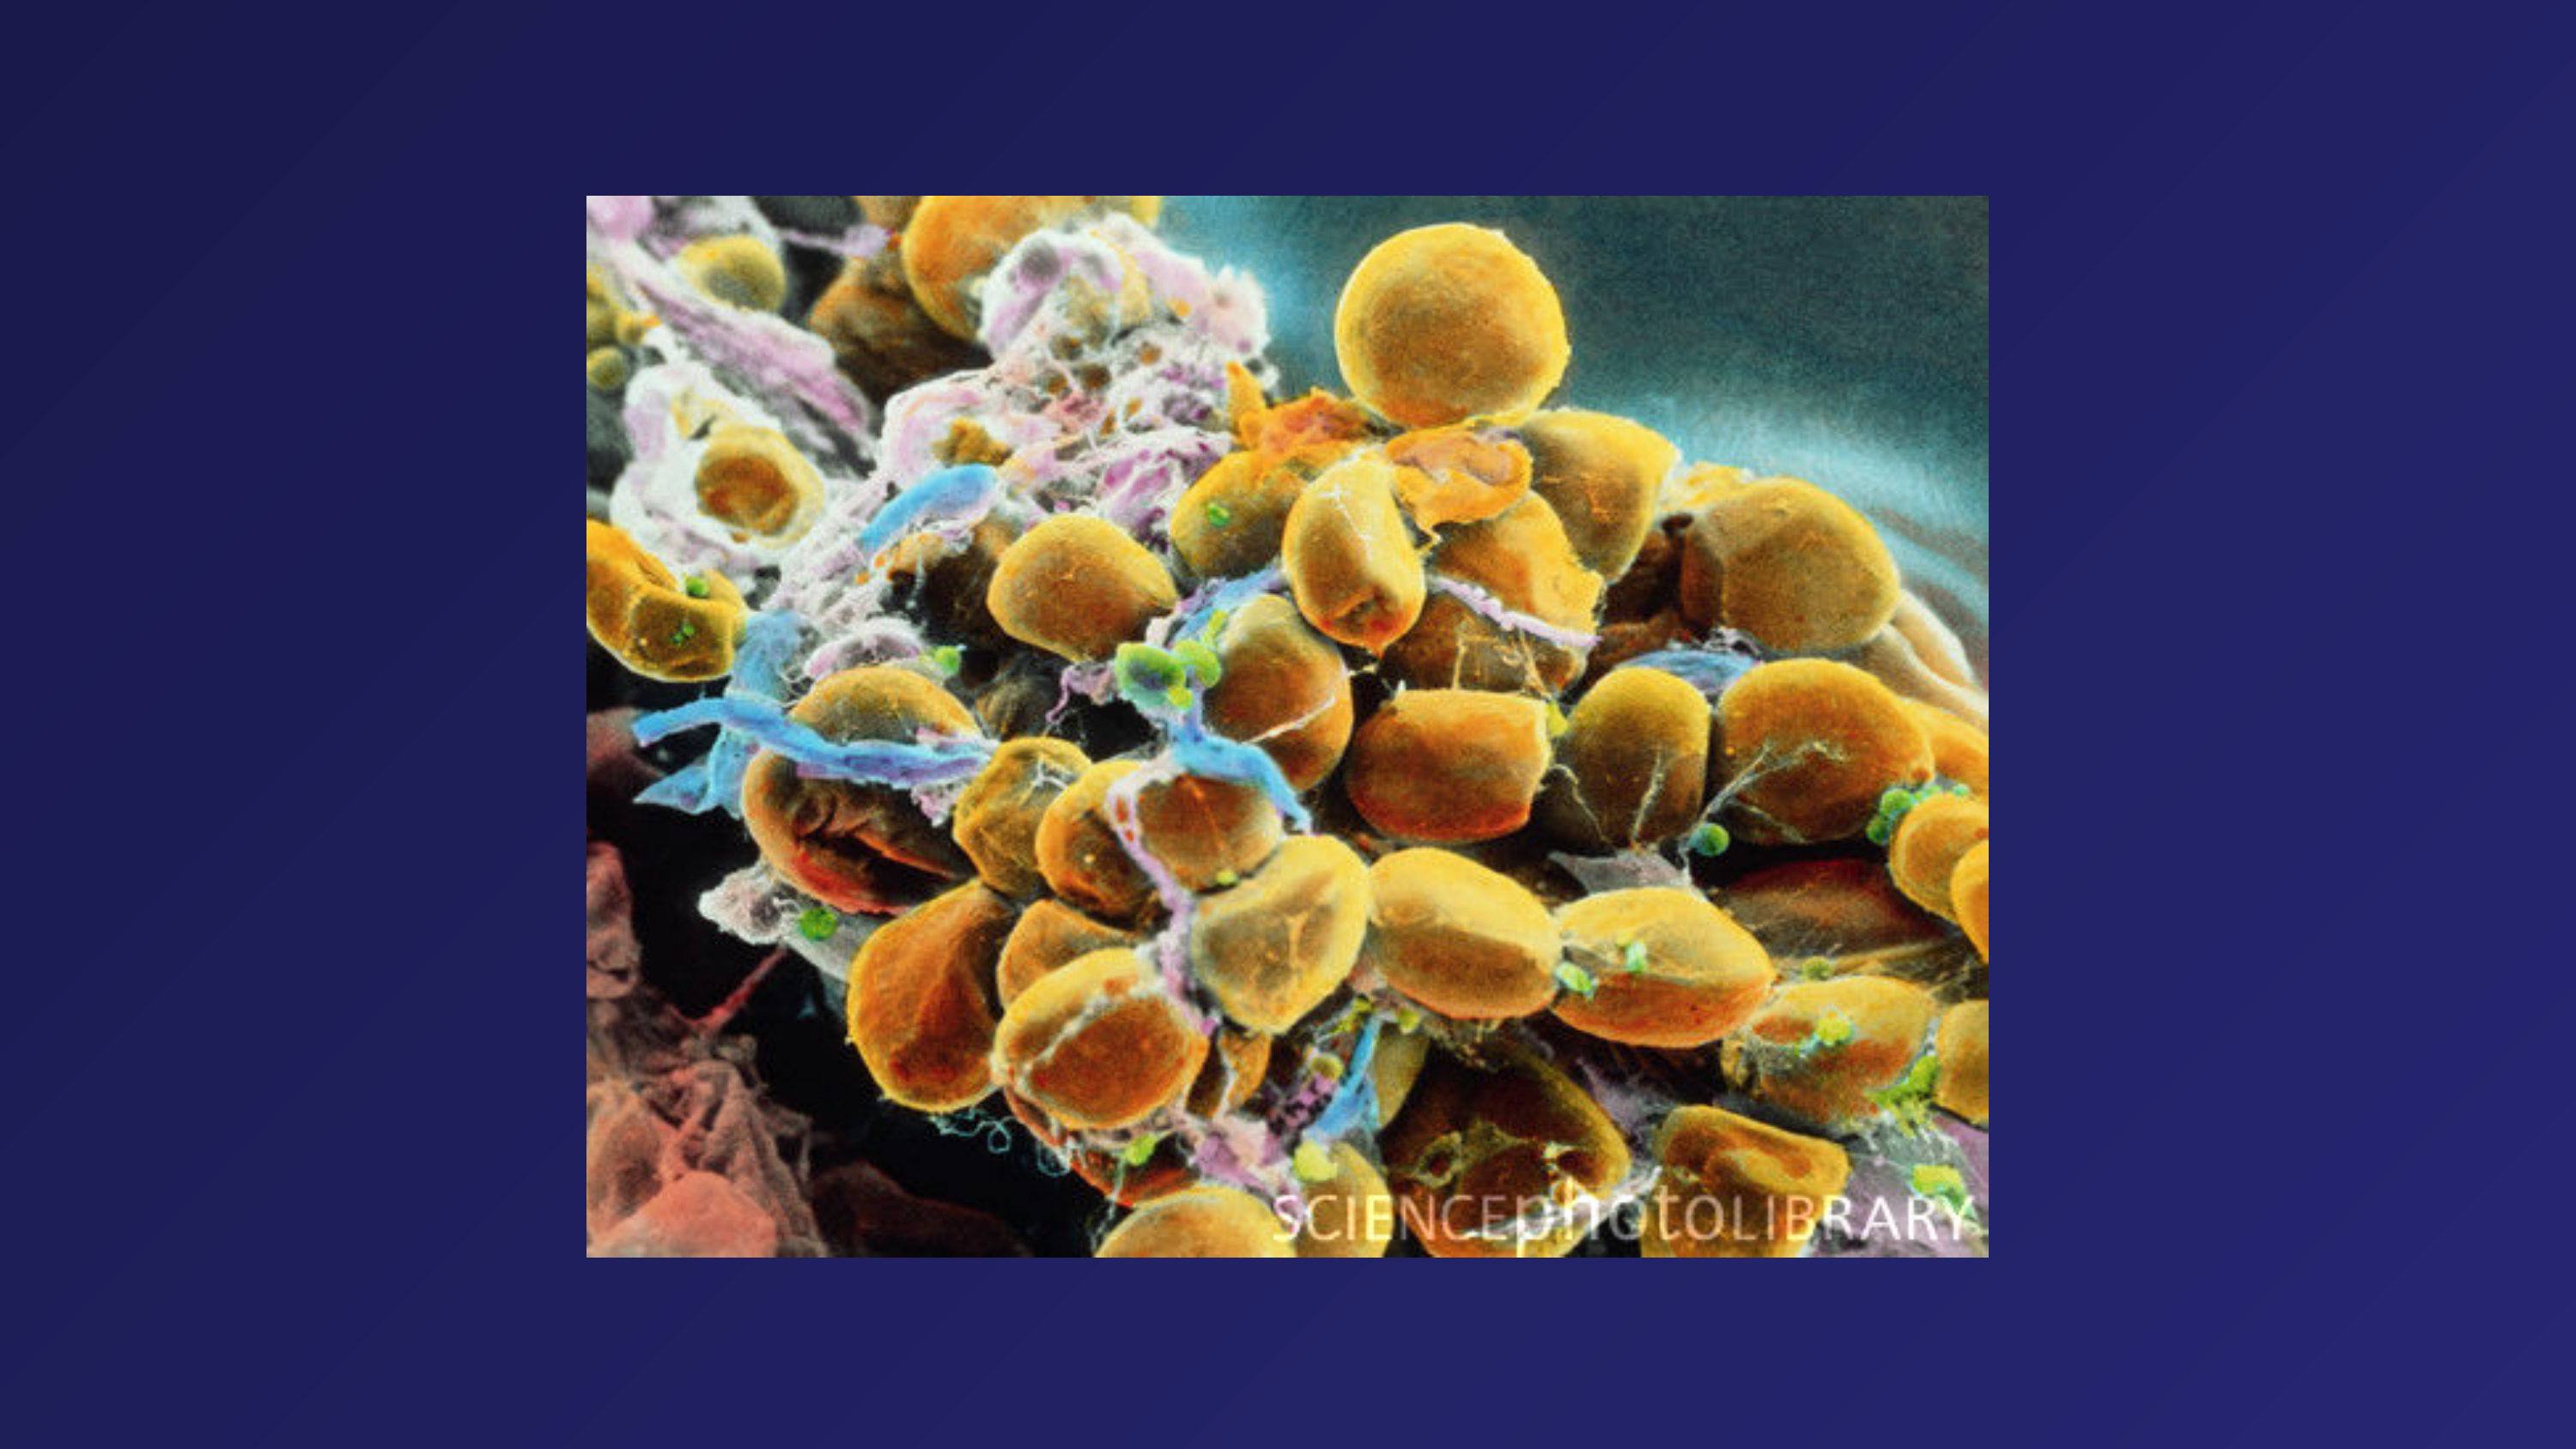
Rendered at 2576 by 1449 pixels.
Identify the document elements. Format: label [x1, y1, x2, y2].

picture [586, 196, 1989, 1258]
